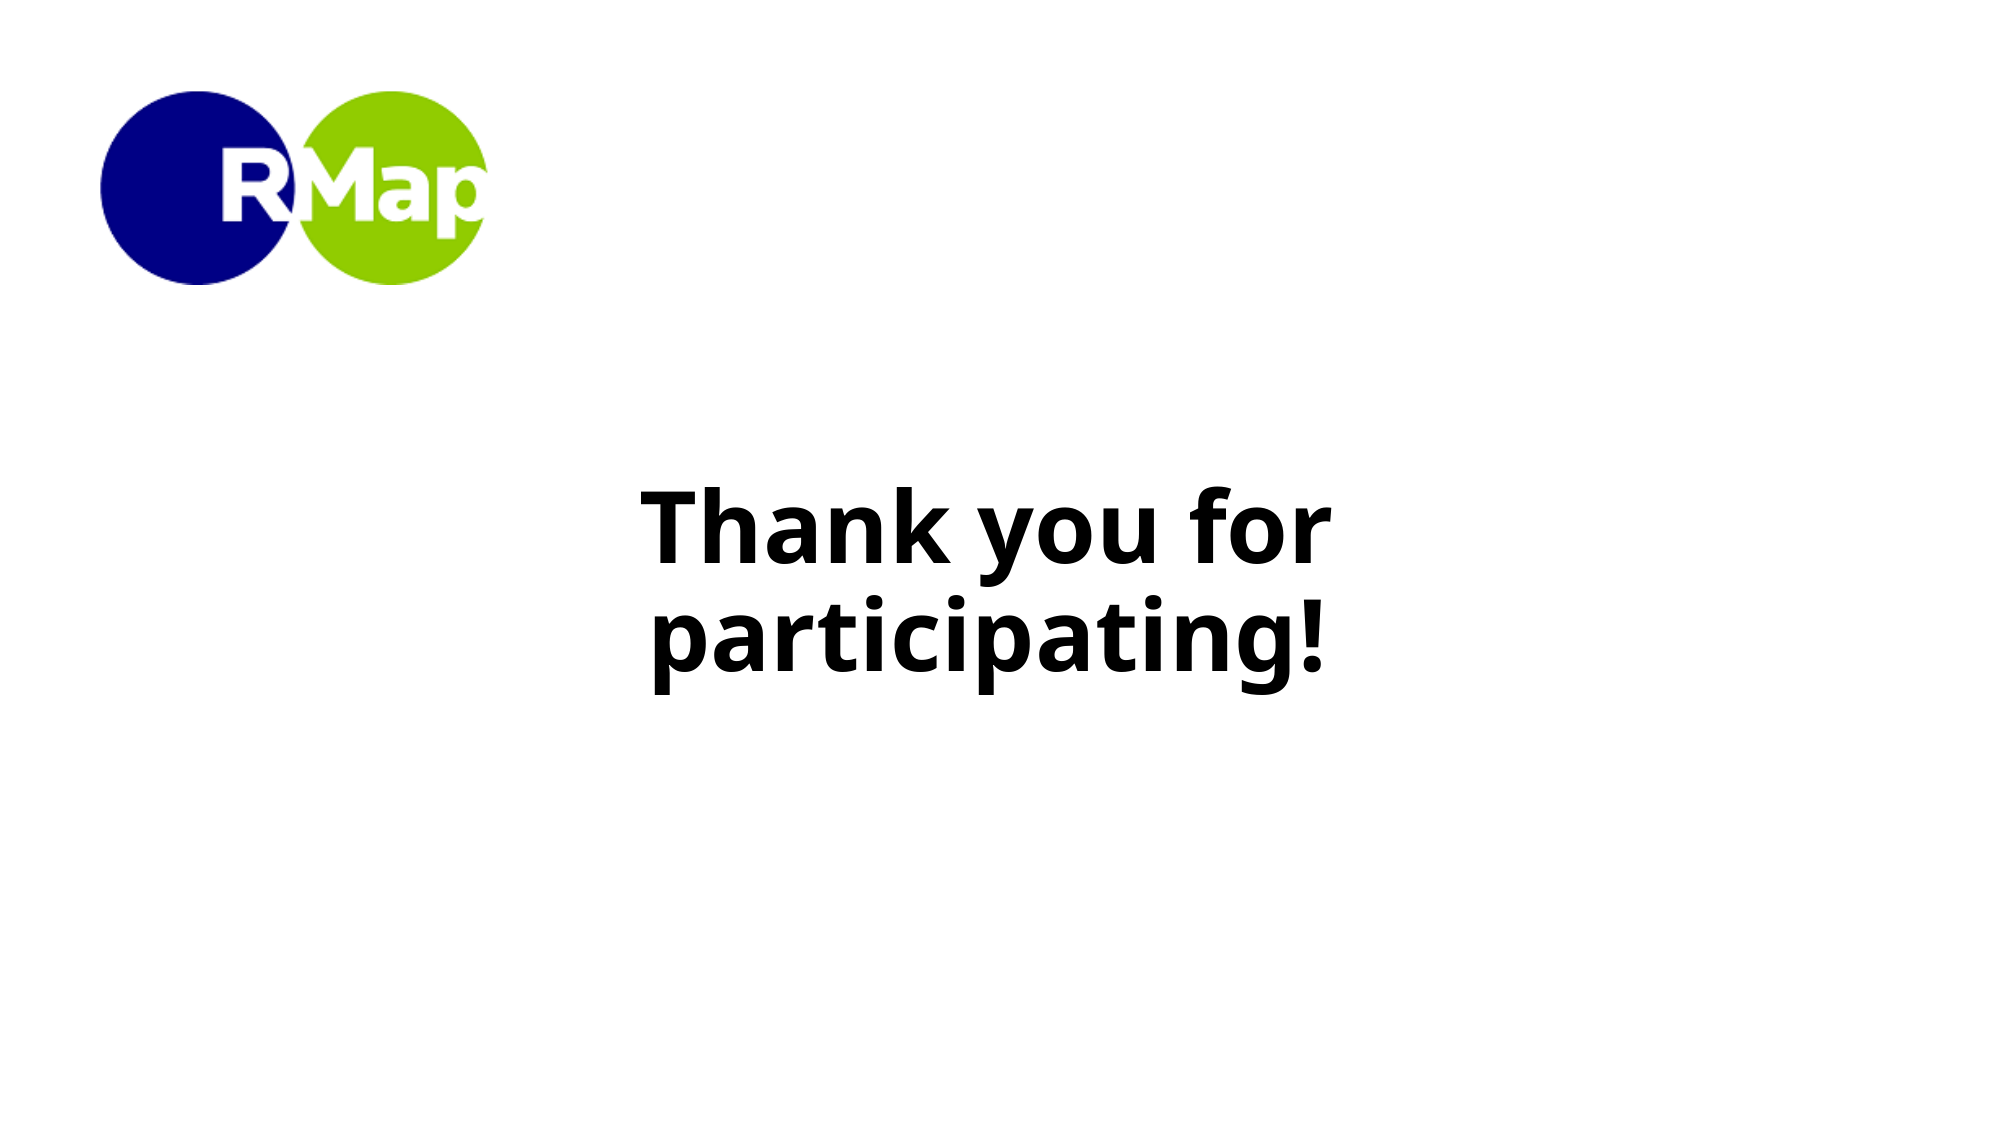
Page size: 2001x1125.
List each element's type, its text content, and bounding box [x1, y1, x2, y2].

picture [99, 90, 491, 285]
text_box Thank you for participating! [294, 432, 1680, 738]
